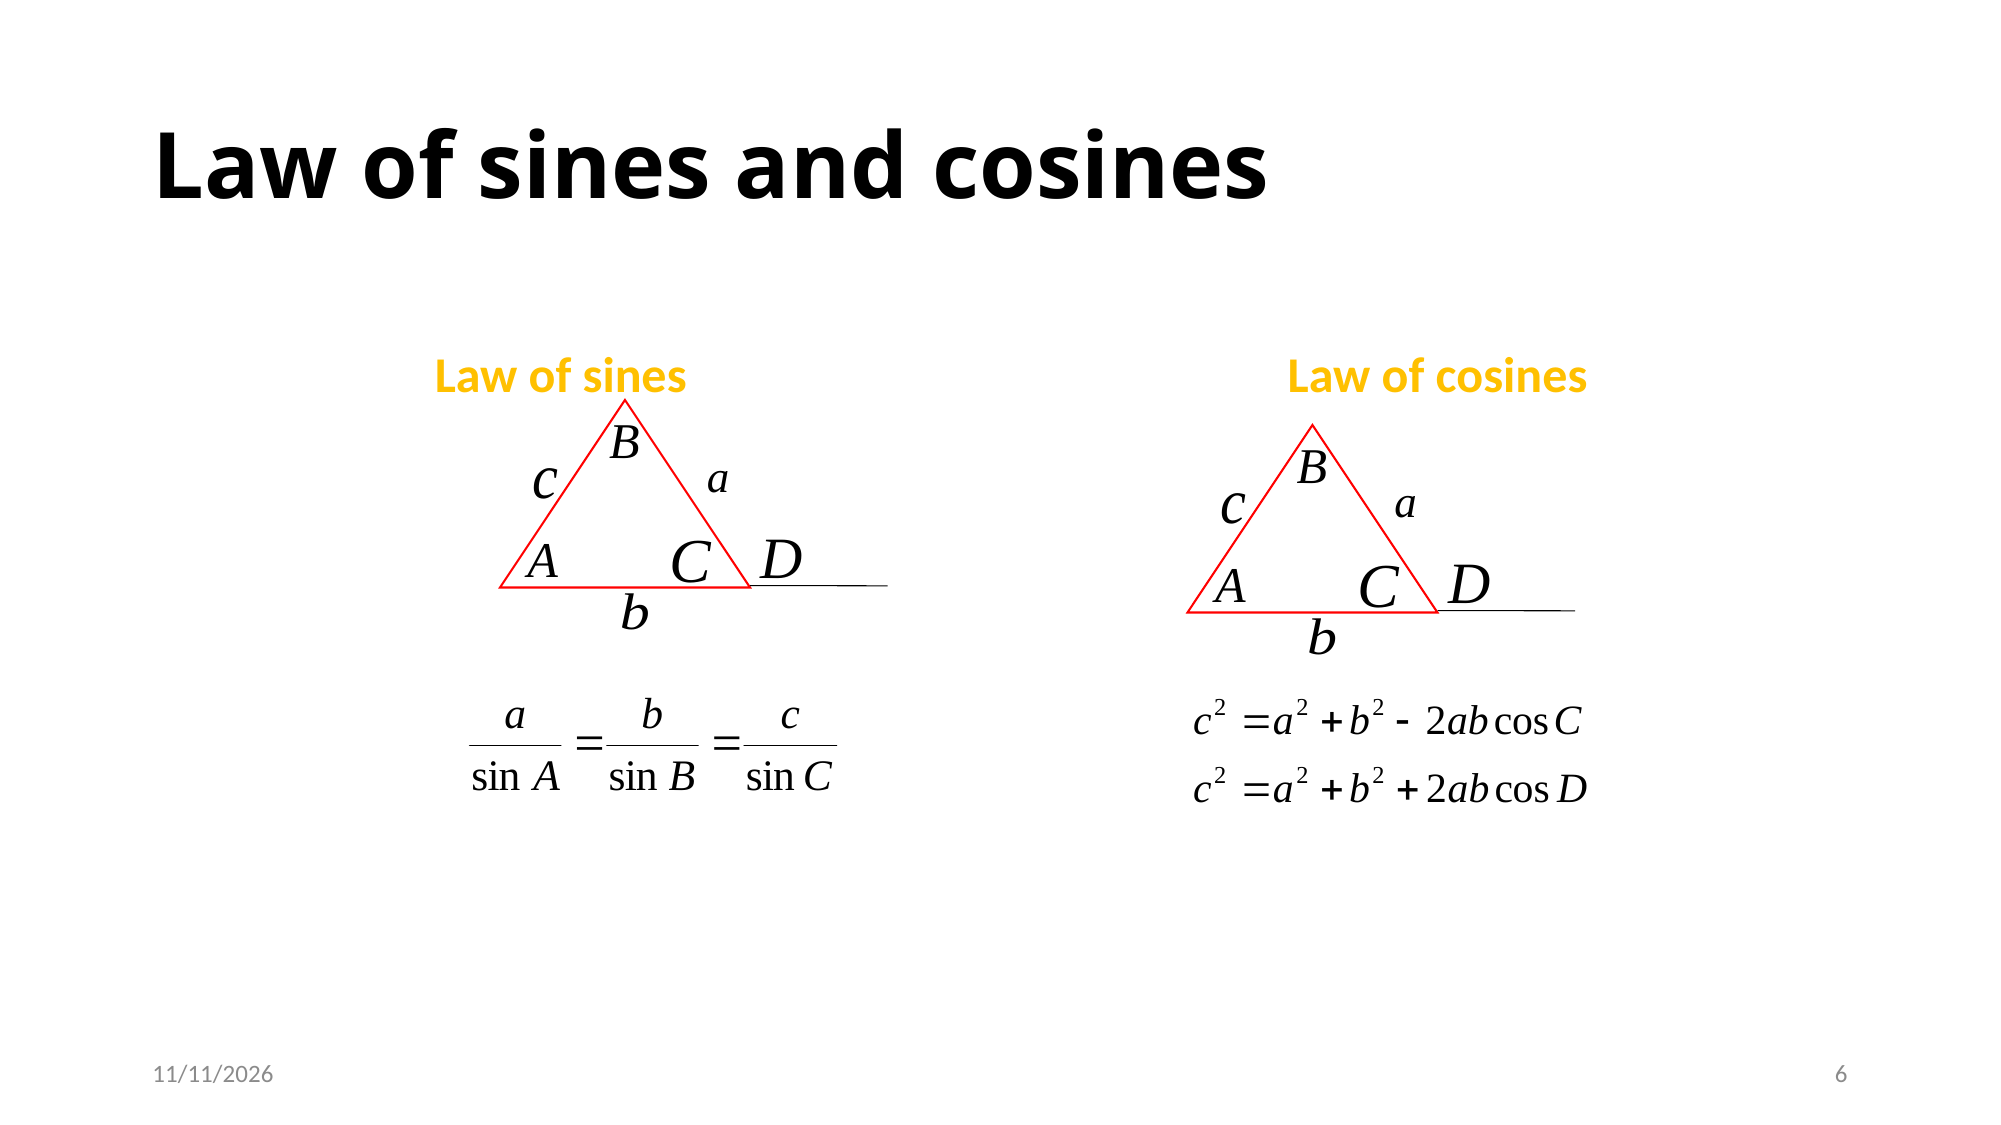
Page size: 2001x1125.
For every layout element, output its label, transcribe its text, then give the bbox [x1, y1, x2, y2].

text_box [1187, 424, 1576, 668]
list Law of cosines [1012, 278, 1863, 411]
list Law of sines [137, 278, 984, 411]
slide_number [137, 1042, 588, 1103]
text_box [499, 399, 888, 643]
title Law of sines and cosines [137, 59, 1863, 278]
slide_number 6 [1412, 1042, 1863, 1103]
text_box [462, 687, 848, 800]
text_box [1187, 687, 1594, 813]
